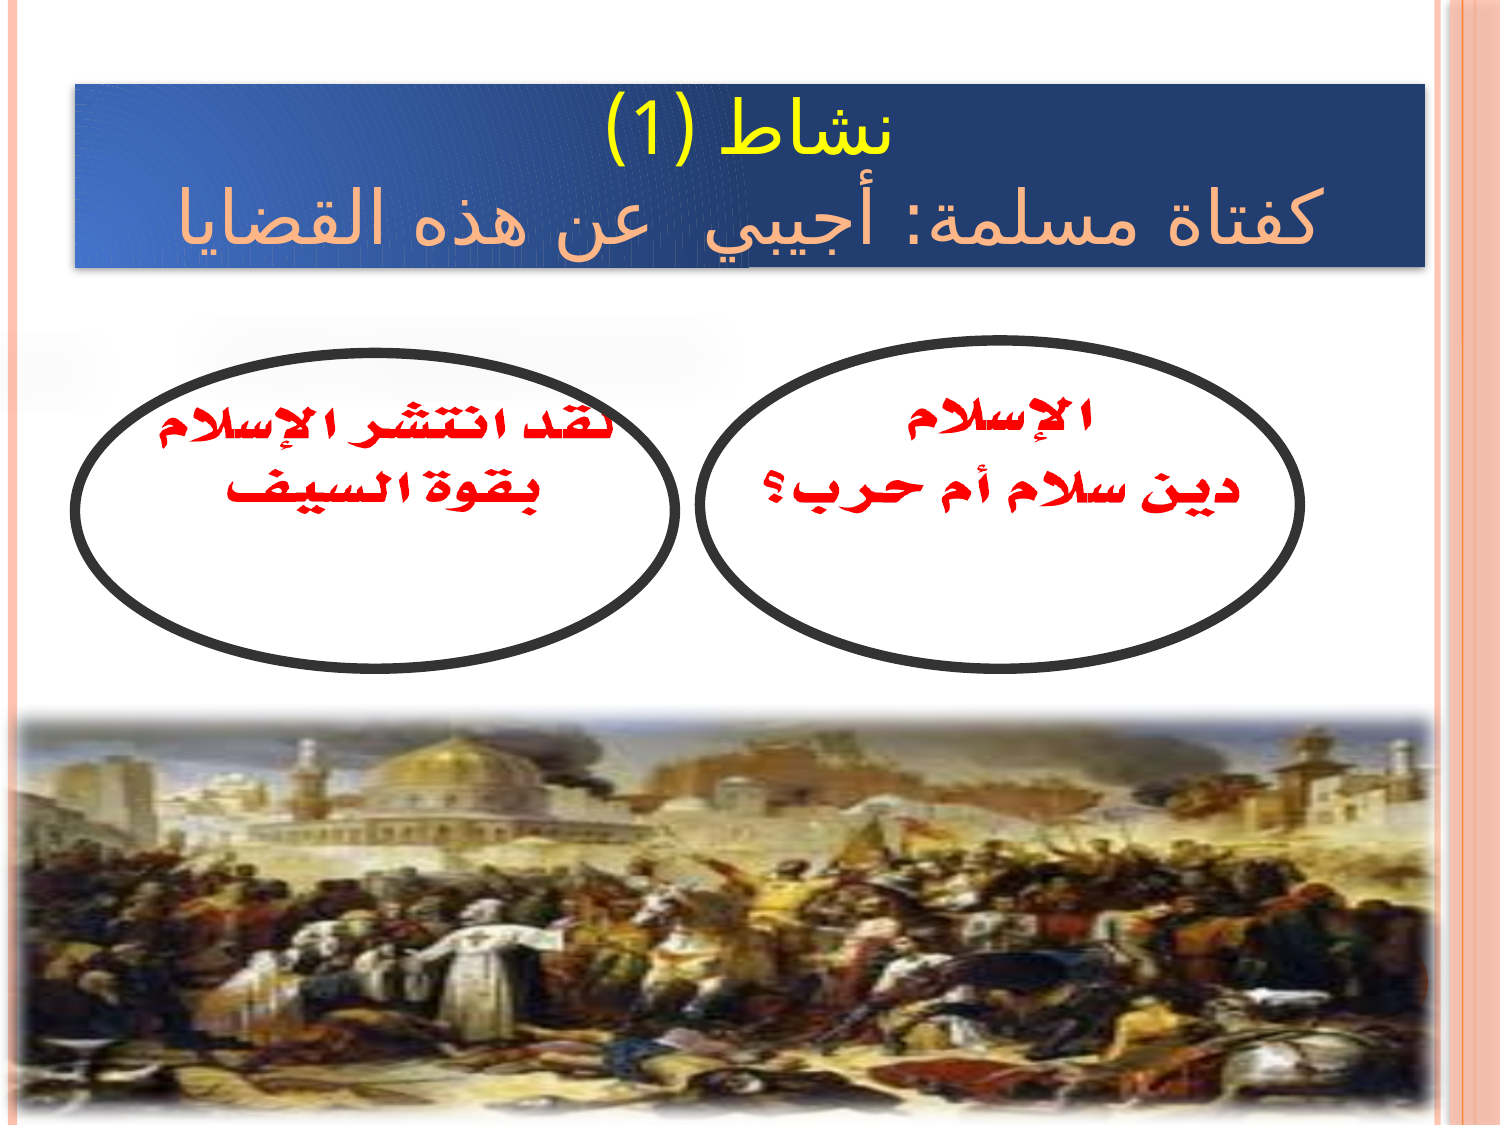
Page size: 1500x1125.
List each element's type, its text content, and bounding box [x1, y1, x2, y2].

title نشاط (1) كفتاة مسلمة: أجيبي عن هذه القضايا [75, 84, 1425, 268]
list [74, 352, 676, 670]
picture [0, 703, 1448, 1125]
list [699, 339, 1301, 670]
